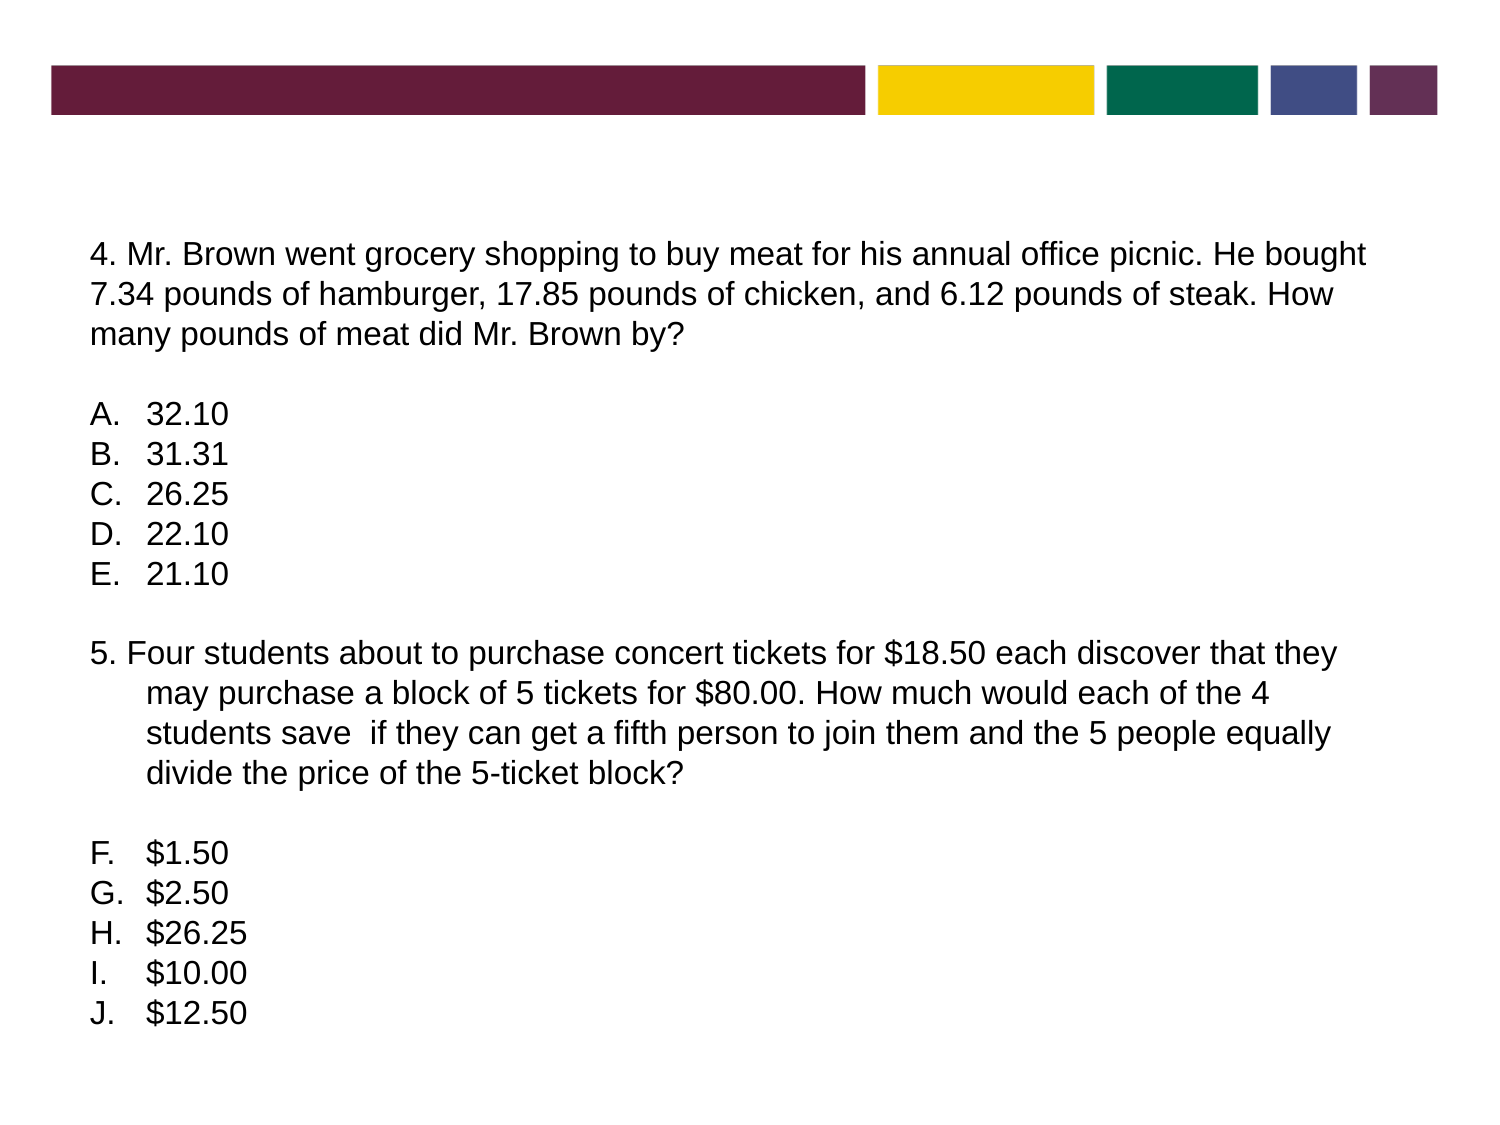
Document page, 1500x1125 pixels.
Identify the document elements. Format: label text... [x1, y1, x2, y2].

text_box 4. Mr. Brown went grocery shopping to buy meat for his annual office picnic. He bought 7.34 pounds of hamburger, 17.85 pounds of chicken, and 6.12 pounds of steak. How many pounds of meat did Mr. Brown by? 32.10 31.31 26.25 22.10 21.10 5. Four students about to purchase concert tickets for $18.50 each discover that they may purchase a block of 5 tickets for $80.00. How much would each of the 4 students save if they can get a fifth person to join them and the 5 people equally divide the price of the 5-ticket block? $1.50 $2.50 $26.25 $10.00 $12.50 [75, 224, 1400, 1039]
picture [37, 49, 1438, 116]
